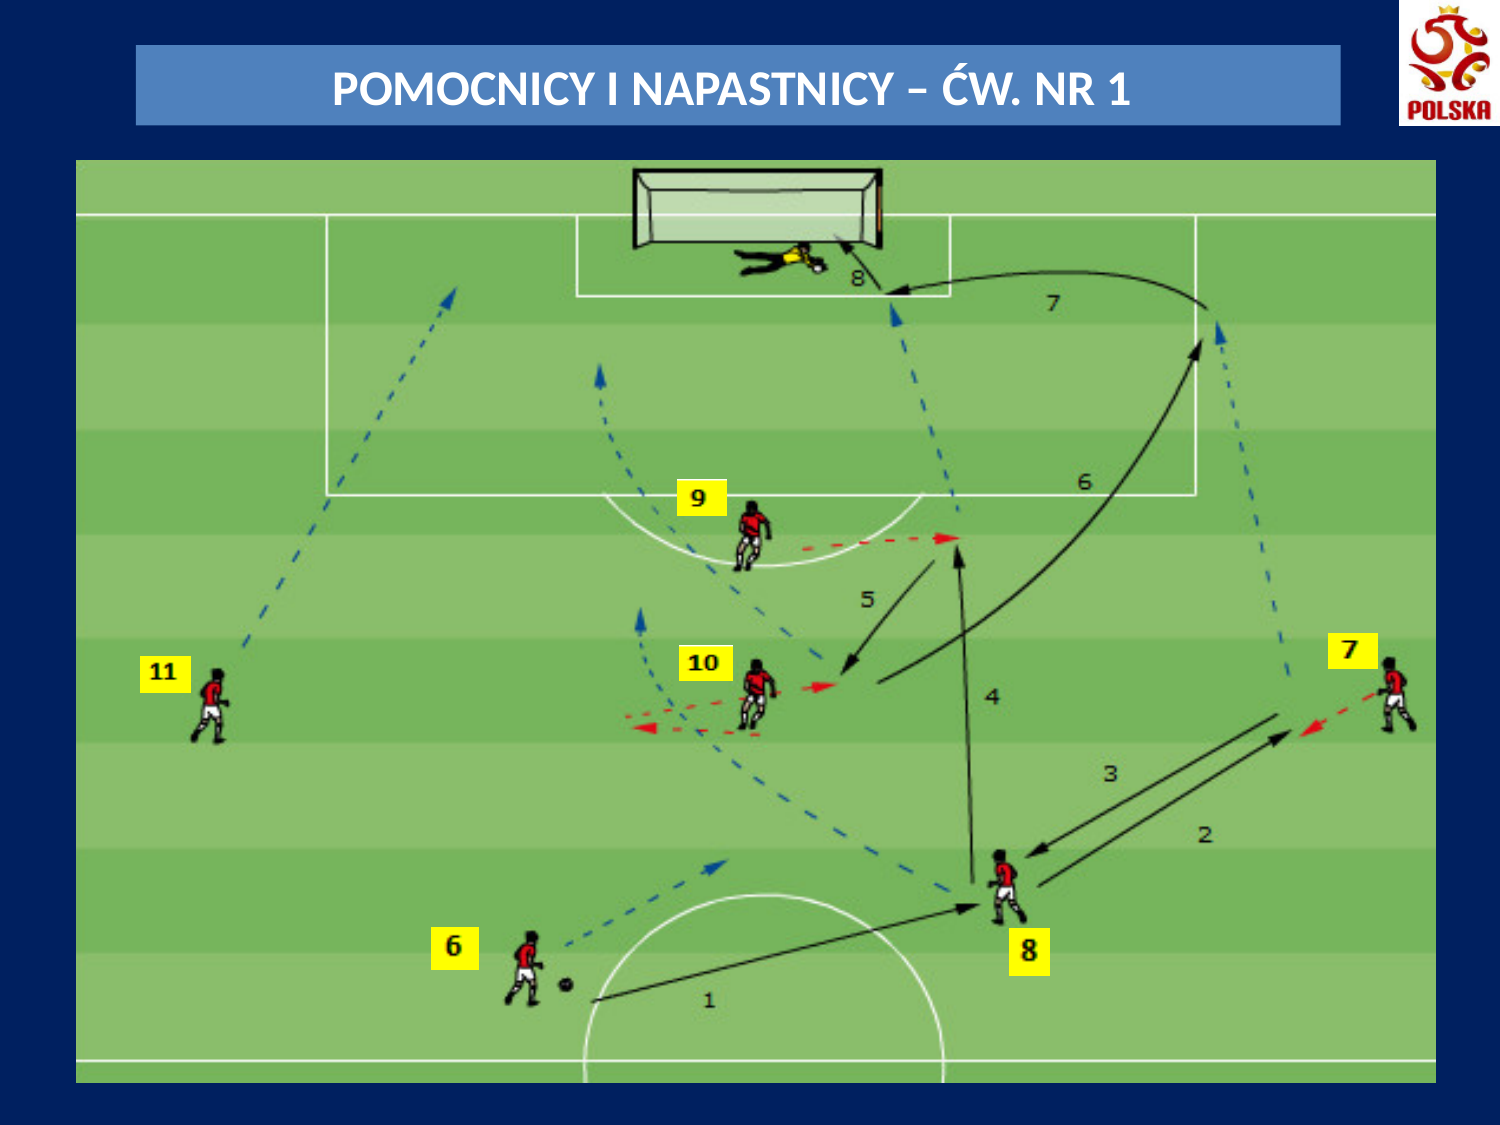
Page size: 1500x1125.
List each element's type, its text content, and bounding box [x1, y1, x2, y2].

picture [677, 479, 727, 516]
picture [1328, 633, 1378, 669]
picture [1399, 0, 1500, 126]
picture [678, 644, 733, 681]
picture [140, 656, 191, 693]
title POMOCNICY I NAPASTNICY – ĆW. NR 1 [135, 45, 1341, 126]
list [76, 160, 1436, 1083]
picture [1009, 928, 1051, 977]
picture [430, 927, 479, 970]
